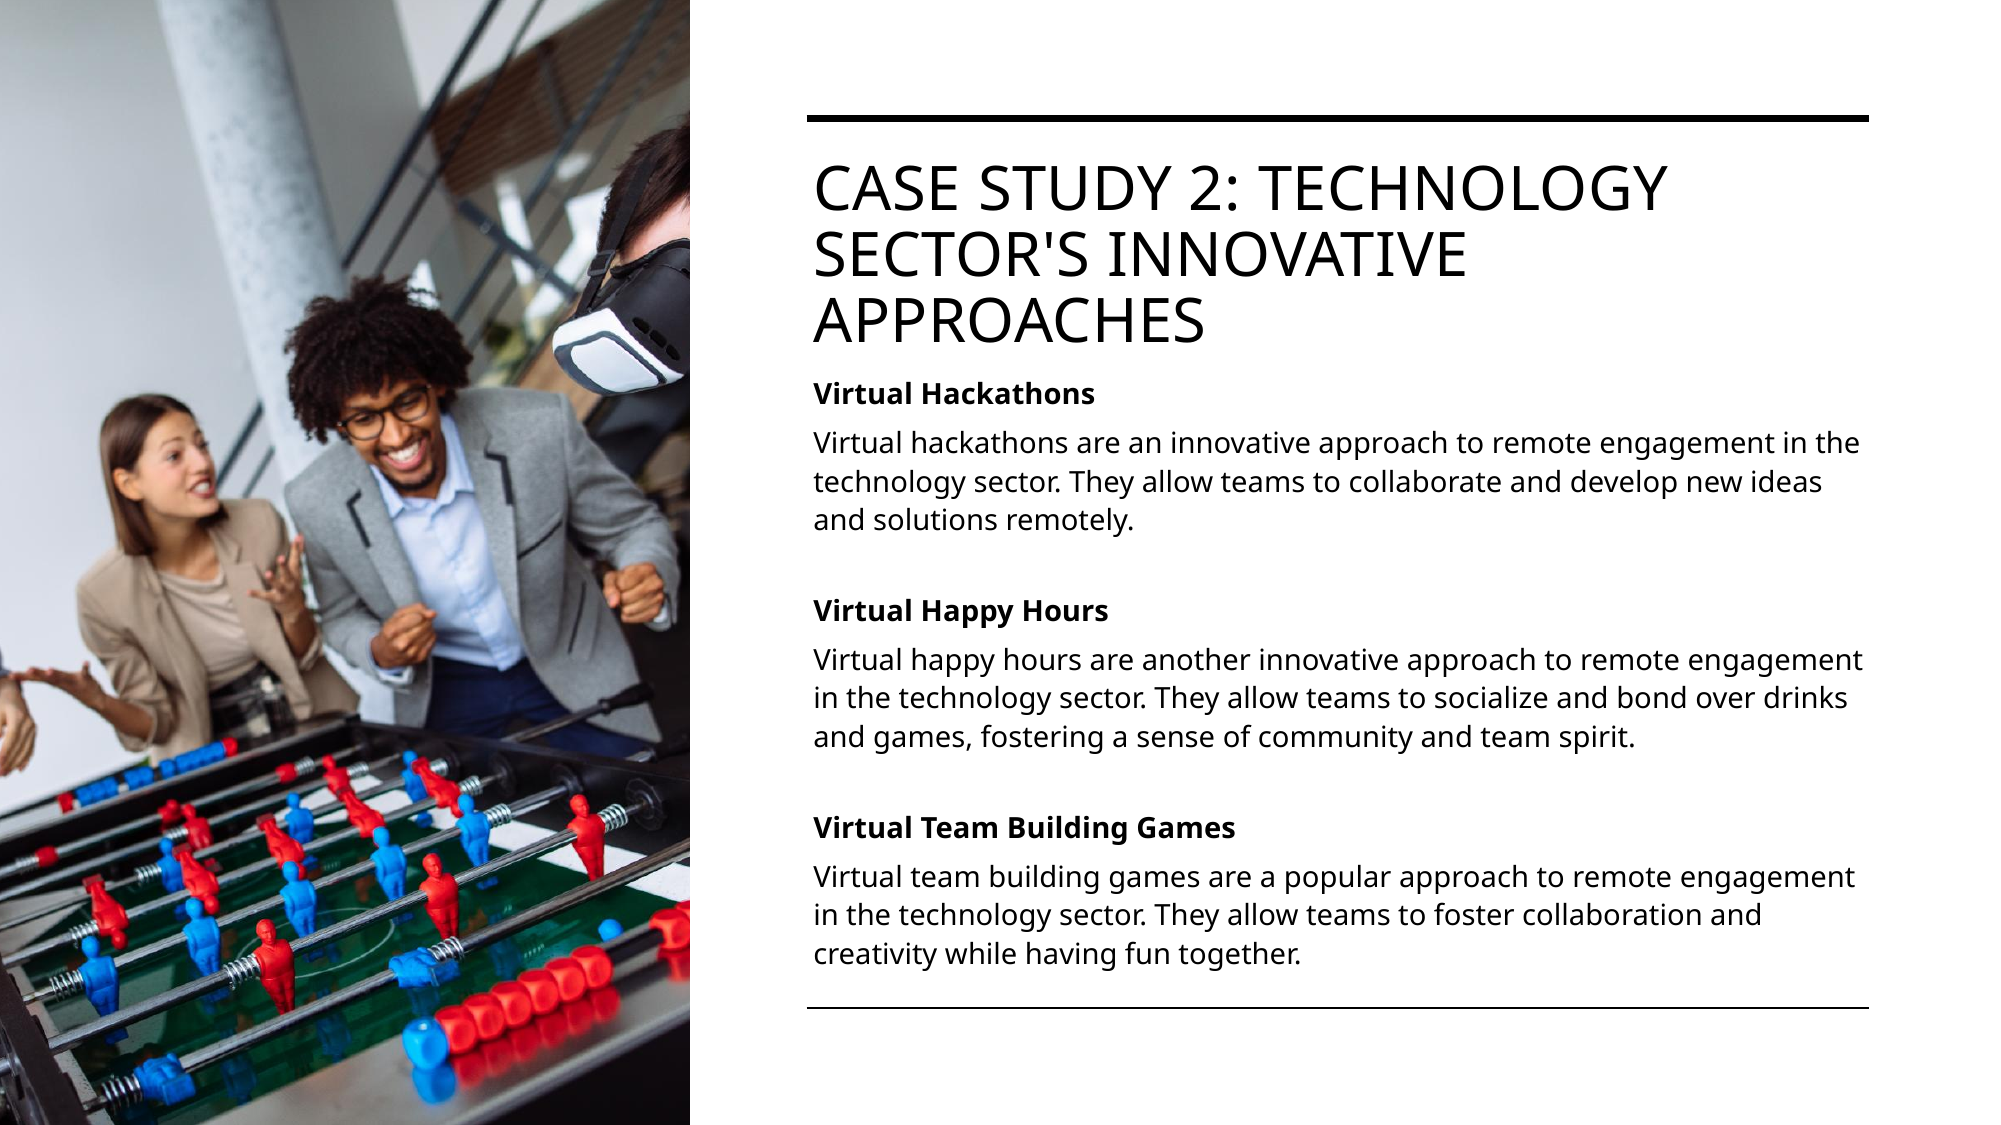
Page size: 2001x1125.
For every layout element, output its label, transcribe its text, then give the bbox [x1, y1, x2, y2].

title Case Study 2: Technology Sector's Innovative Approaches [798, 149, 1886, 364]
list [0, 0, 690, 1125]
text_box [690, 0, 2000, 1125]
list Virtual Hackathons Virtual hackathons are an innovative approach to remote engagement in the technology sector. They allow teams to collaborate and develop new ideas and solutions remotely. Virtual Happy Hours Virtual happy hours are another innovative approach to remote engagement in the technology sector. They allow teams to socialize and bond over drinks and games, fostering a sense of community and team spirit. Virtual Team Building Games Virtual team building games are a popular approach to remote engagement in the technology sector. They allow teams to foster collaboration and creativity while having fun together. [798, 364, 1886, 978]
